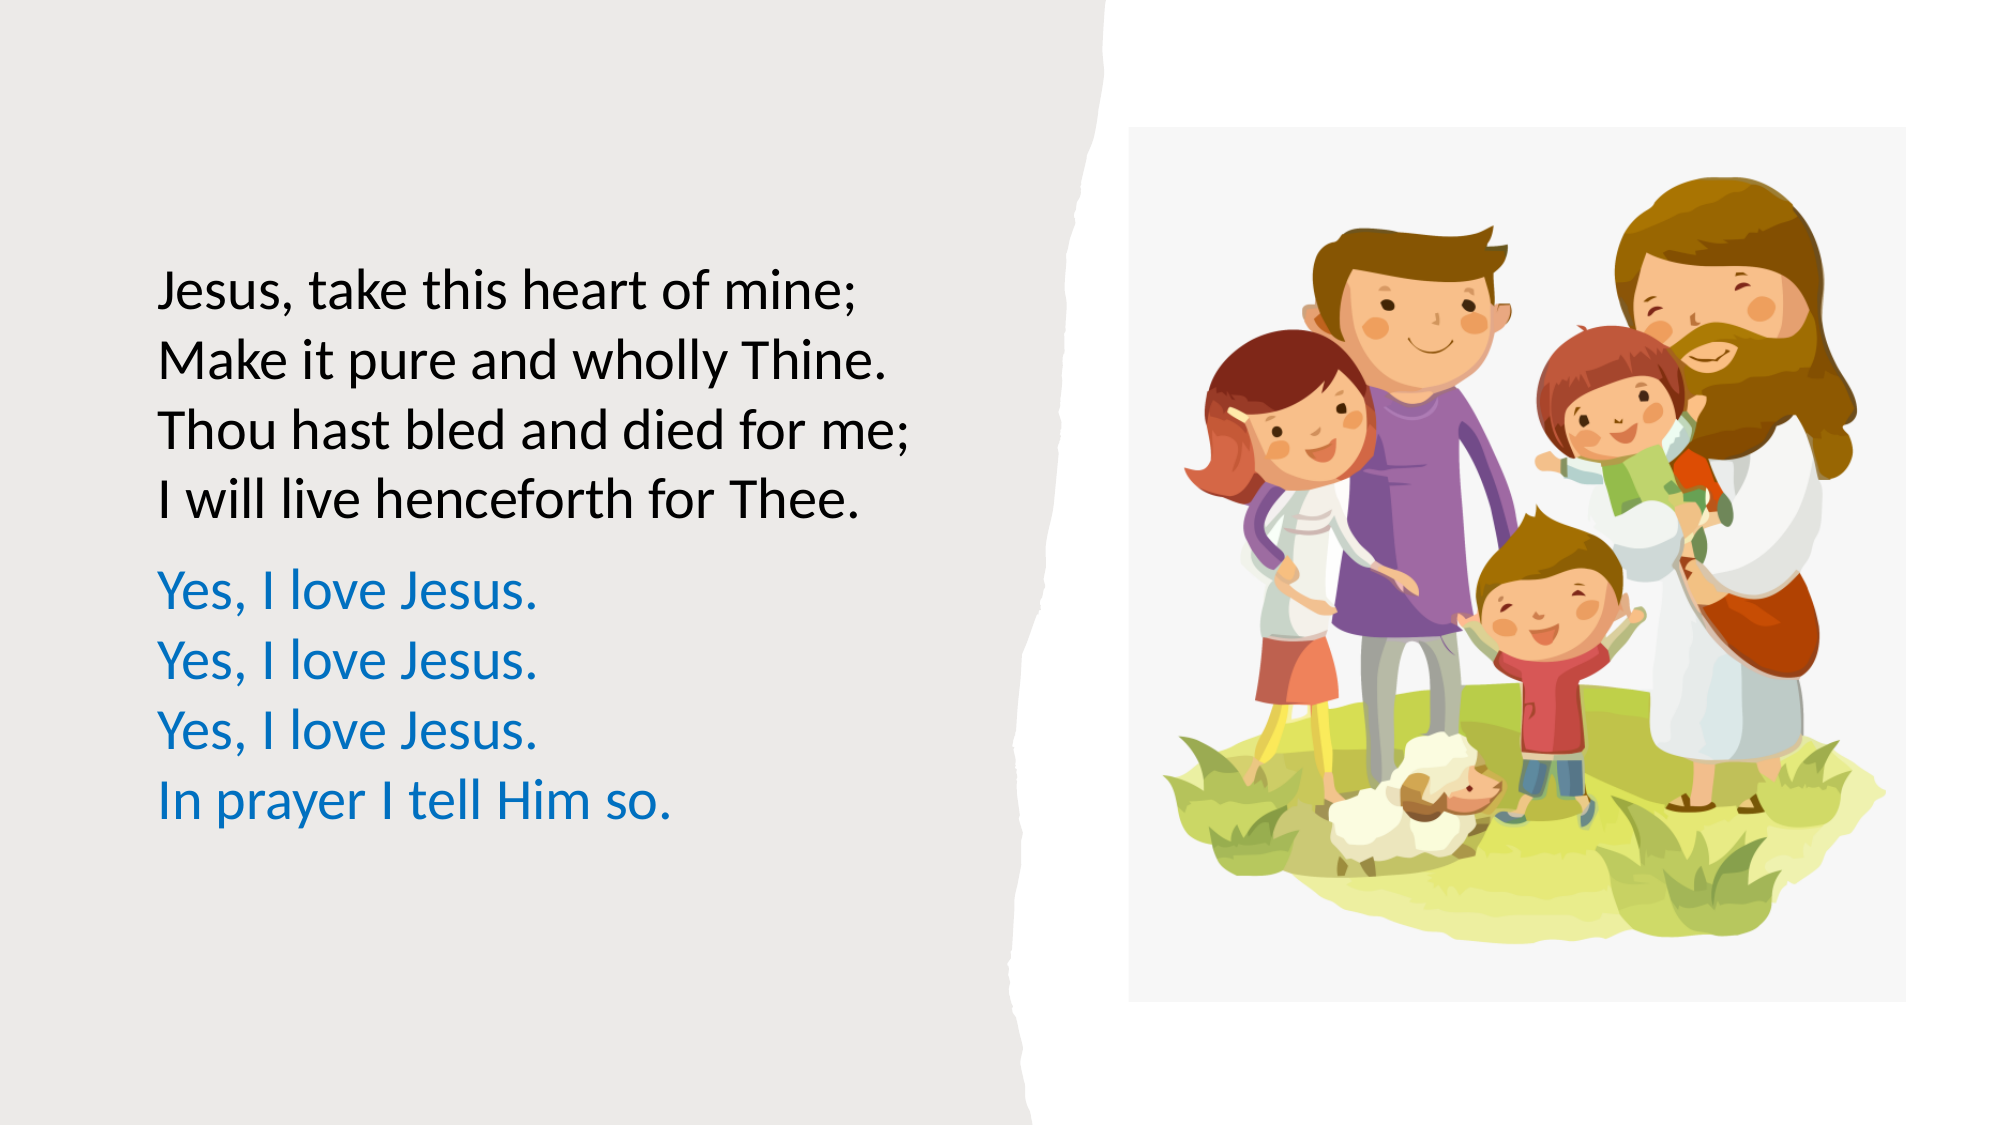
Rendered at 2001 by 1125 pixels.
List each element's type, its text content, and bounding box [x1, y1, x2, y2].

text_box [0, 0, 1108, 1125]
picture [1128, 126, 1907, 1002]
text_box [1010, 0, 2000, 1125]
list Jesus, take this heart of mine; Make it pure and wholly Thine. Thou hast bled and died for me; I will live henceforth for Thee. Yes, I love Jesus. Yes, I love Jesus. Yes, I love Jesus. In prayer I tell Him so. [142, 243, 931, 885]
